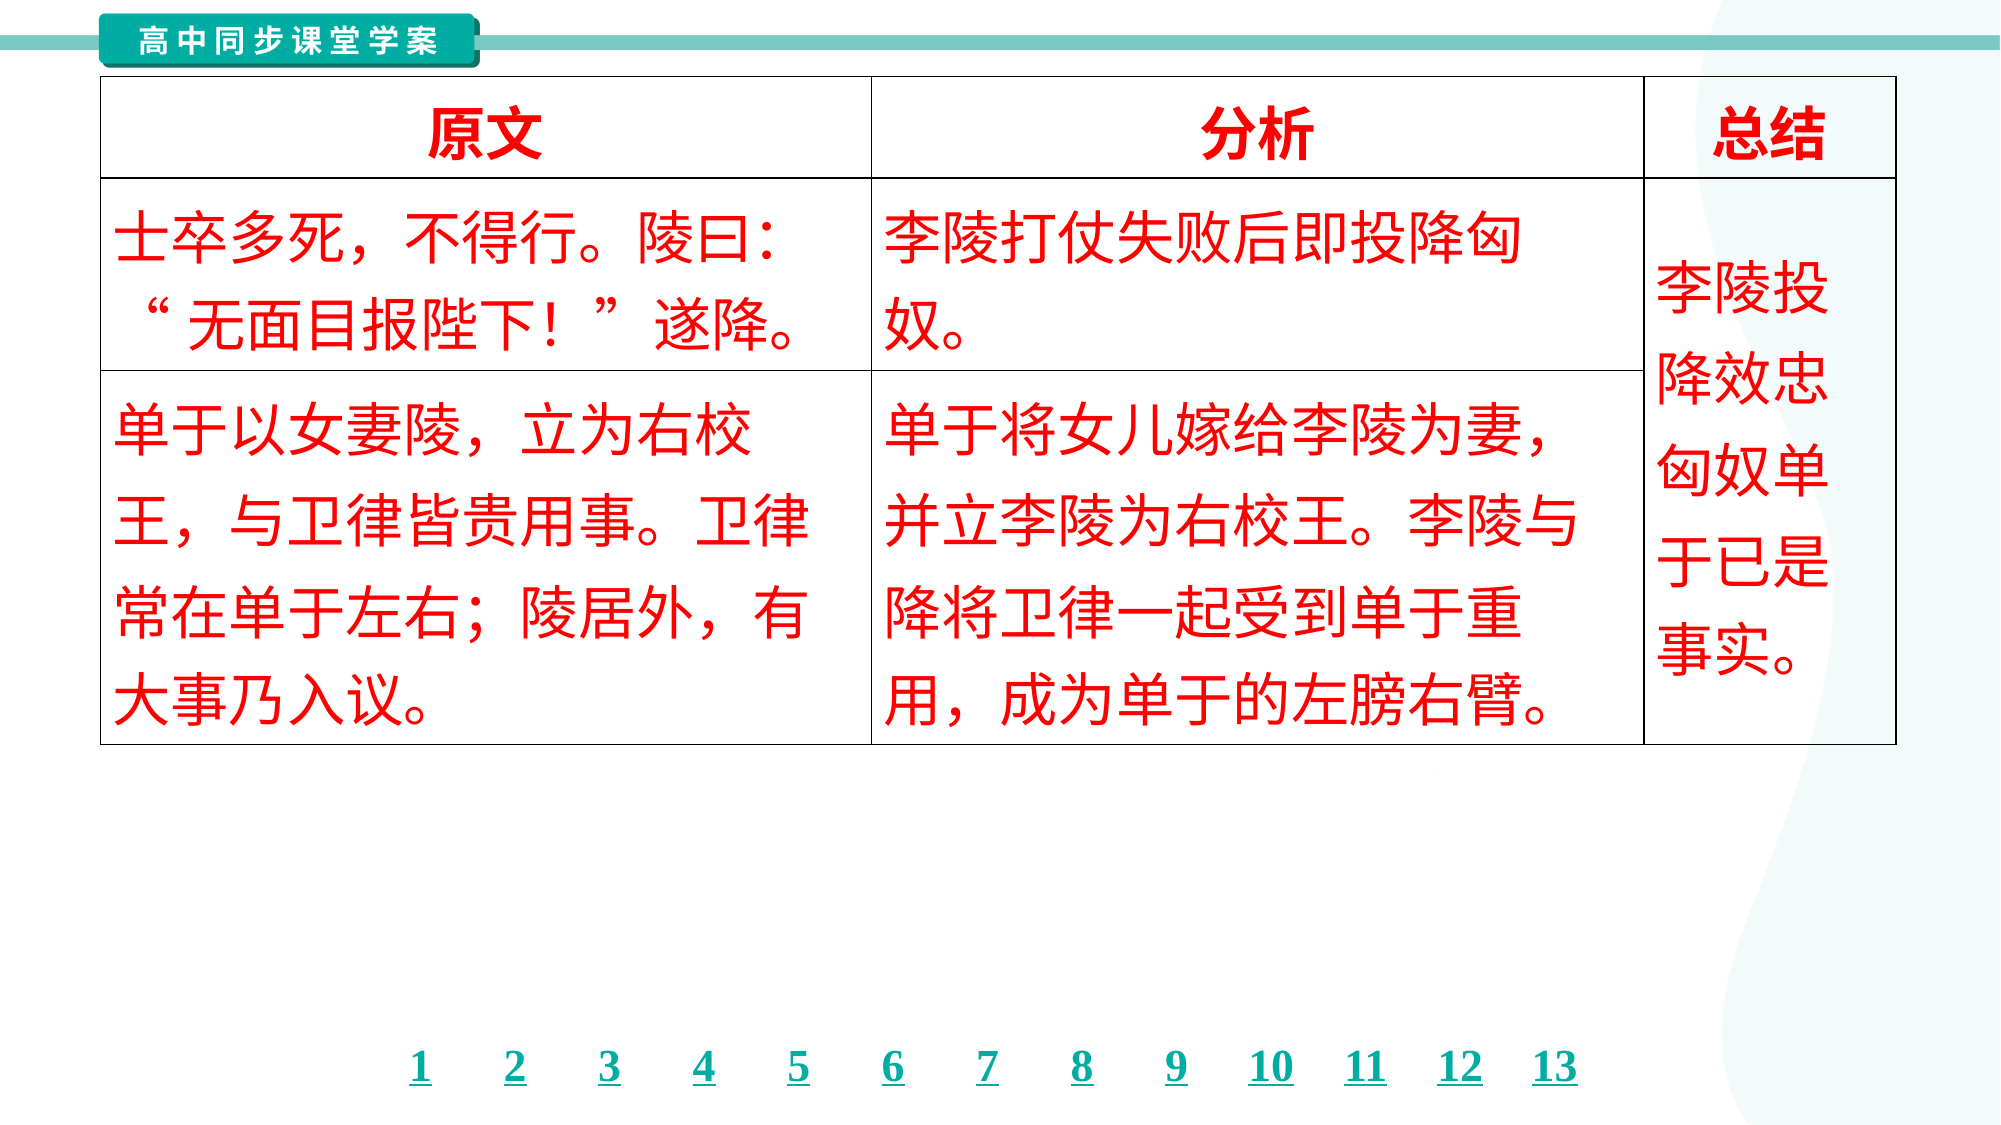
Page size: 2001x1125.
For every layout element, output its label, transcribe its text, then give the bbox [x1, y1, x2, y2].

table_header 分析 [872, 77, 1643, 177]
picture [0, 0, 2000, 1125]
table_header 总结 [1645, 77, 1895, 177]
table_cell 李陵投 降效忠 匈奴单 于已是 事实。 [1645, 179, 1895, 744]
table_header 原文 [101, 77, 871, 177]
table_cell 士卒多死，不得行。陵曰： “无面目报陛下！”遂降。 [101, 179, 871, 370]
table_cell 单于以女妻陵，立为右校 王，与卫律皆贵用事。卫律 常在单于左右；陵居外，有 大事乃入议。 [101, 371, 871, 744]
table_cell 李陵打仗失败后即投降匈 奴。 [872, 179, 1643, 370]
table_cell 单于将女儿嫁给李陵为妻， 并立李陵为右校王。李陵与 降将卫律一起受到单于重 用，成为单于的左膀右臂。 [872, 371, 1643, 744]
